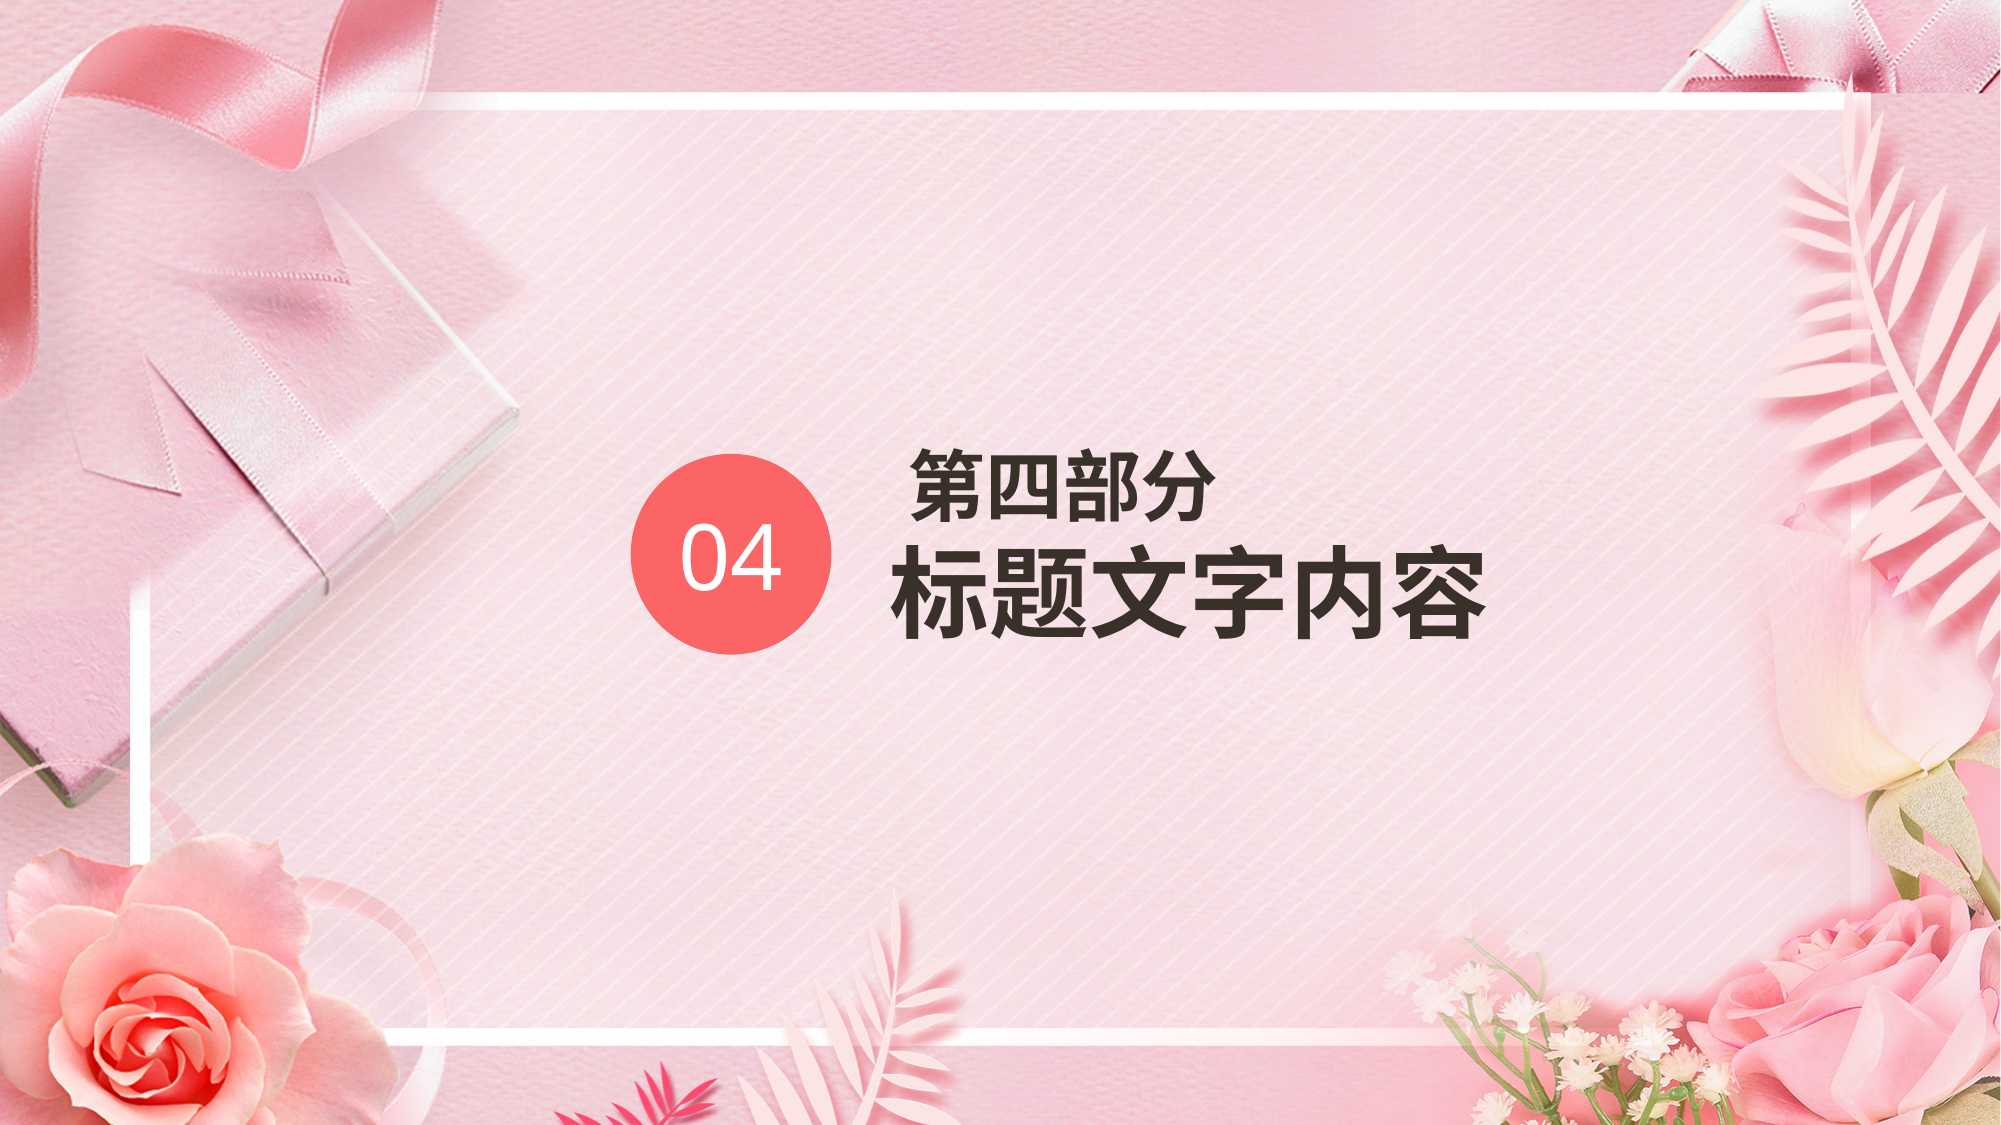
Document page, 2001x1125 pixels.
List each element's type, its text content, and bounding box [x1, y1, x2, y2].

text_box 04 [630, 491, 832, 616]
picture [0, 0, 2001, 1125]
text_box 第四部分 标题文字内容 [875, 429, 1505, 658]
text_box [649, 616, 813, 657]
text_box [650, 451, 812, 491]
